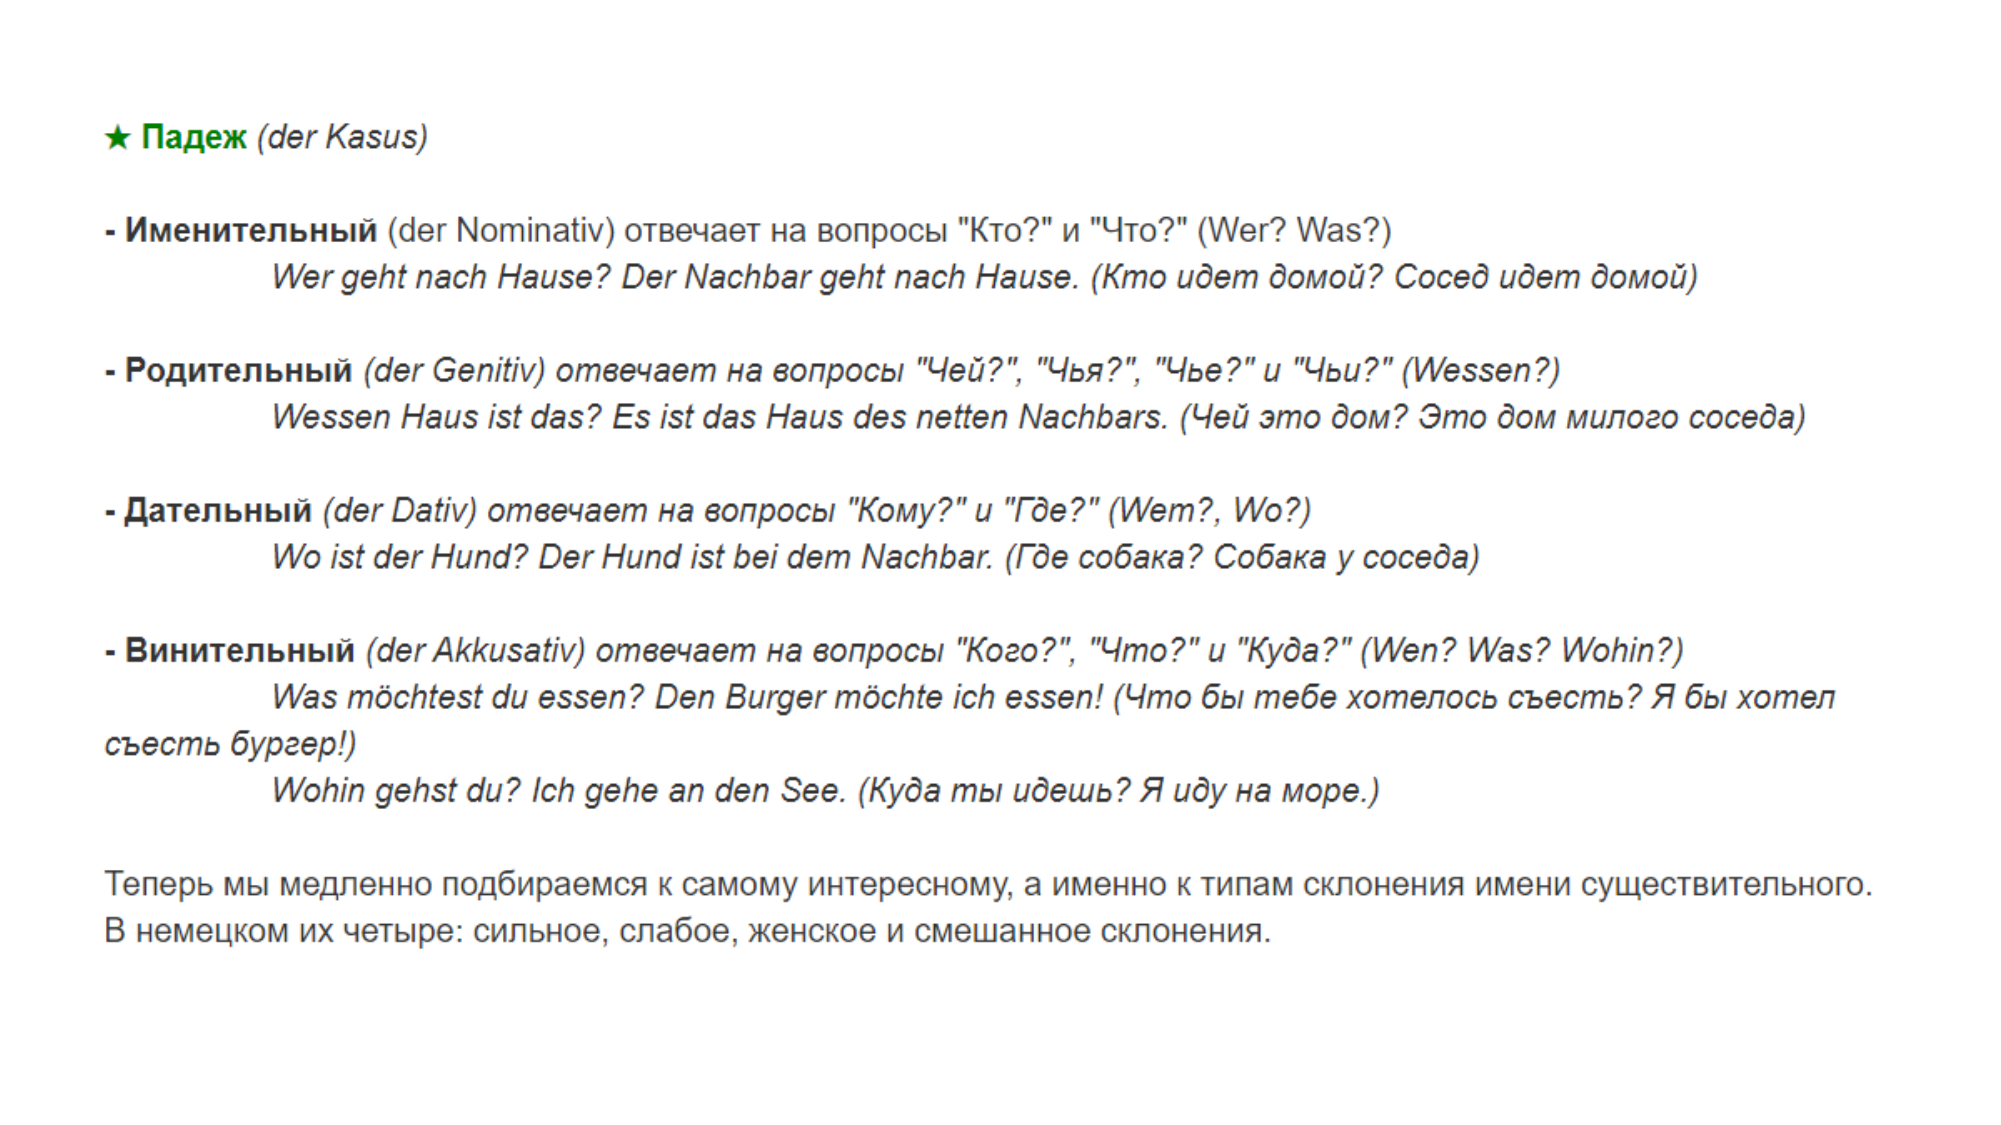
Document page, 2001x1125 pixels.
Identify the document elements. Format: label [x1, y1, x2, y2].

picture [80, 97, 1938, 975]
